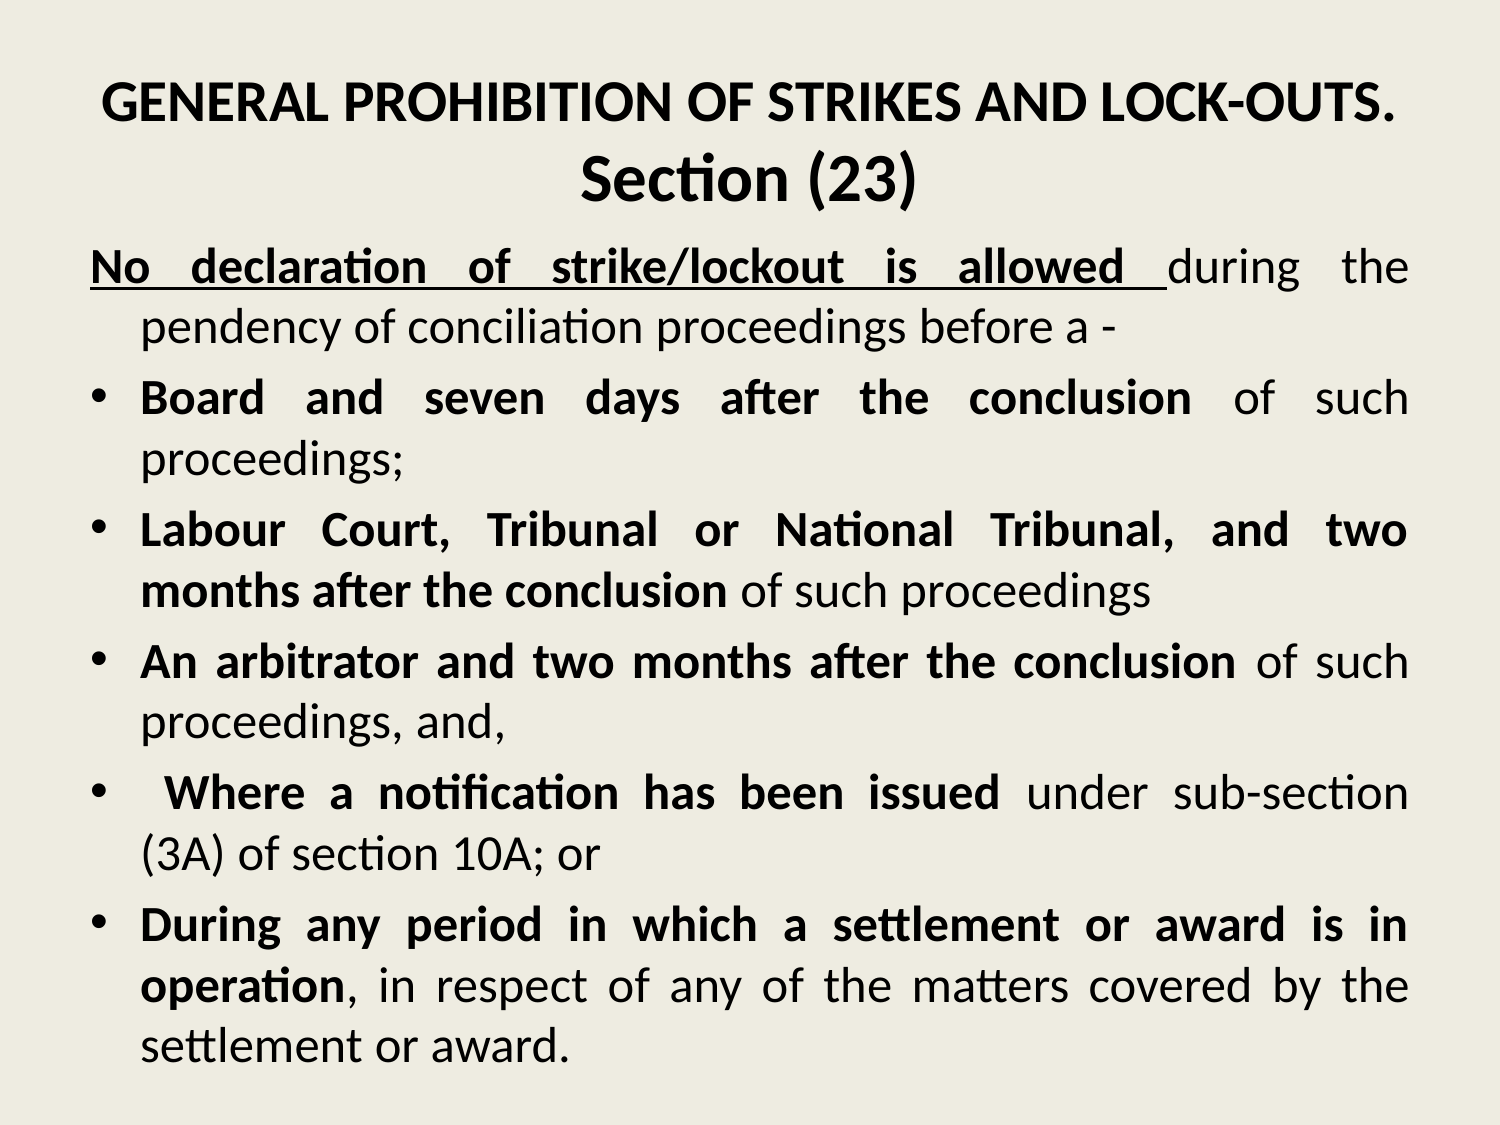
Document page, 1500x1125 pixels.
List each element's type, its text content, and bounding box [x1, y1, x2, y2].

title GENERAL PROHIBITION OF STRIKES AND LOCK-OUTS. Section (23) [75, 45, 1425, 224]
list No declaration of strike/lockout is allowed during the pendency of conciliation proceedings before a - Board and seven days after the conclusion of such proceedings; Labour Court, Tribunal or National Tribunal, and two months after the conclusion of such proceedings An arbitrator and two months after the conclusion of such proceedings, and, Where a notification has been issued under sub-section (3A) of section 10A; or During any period in which a settlement or award is in operation, in respect of any of the matters covered by the settlement or award. [75, 224, 1425, 1088]
